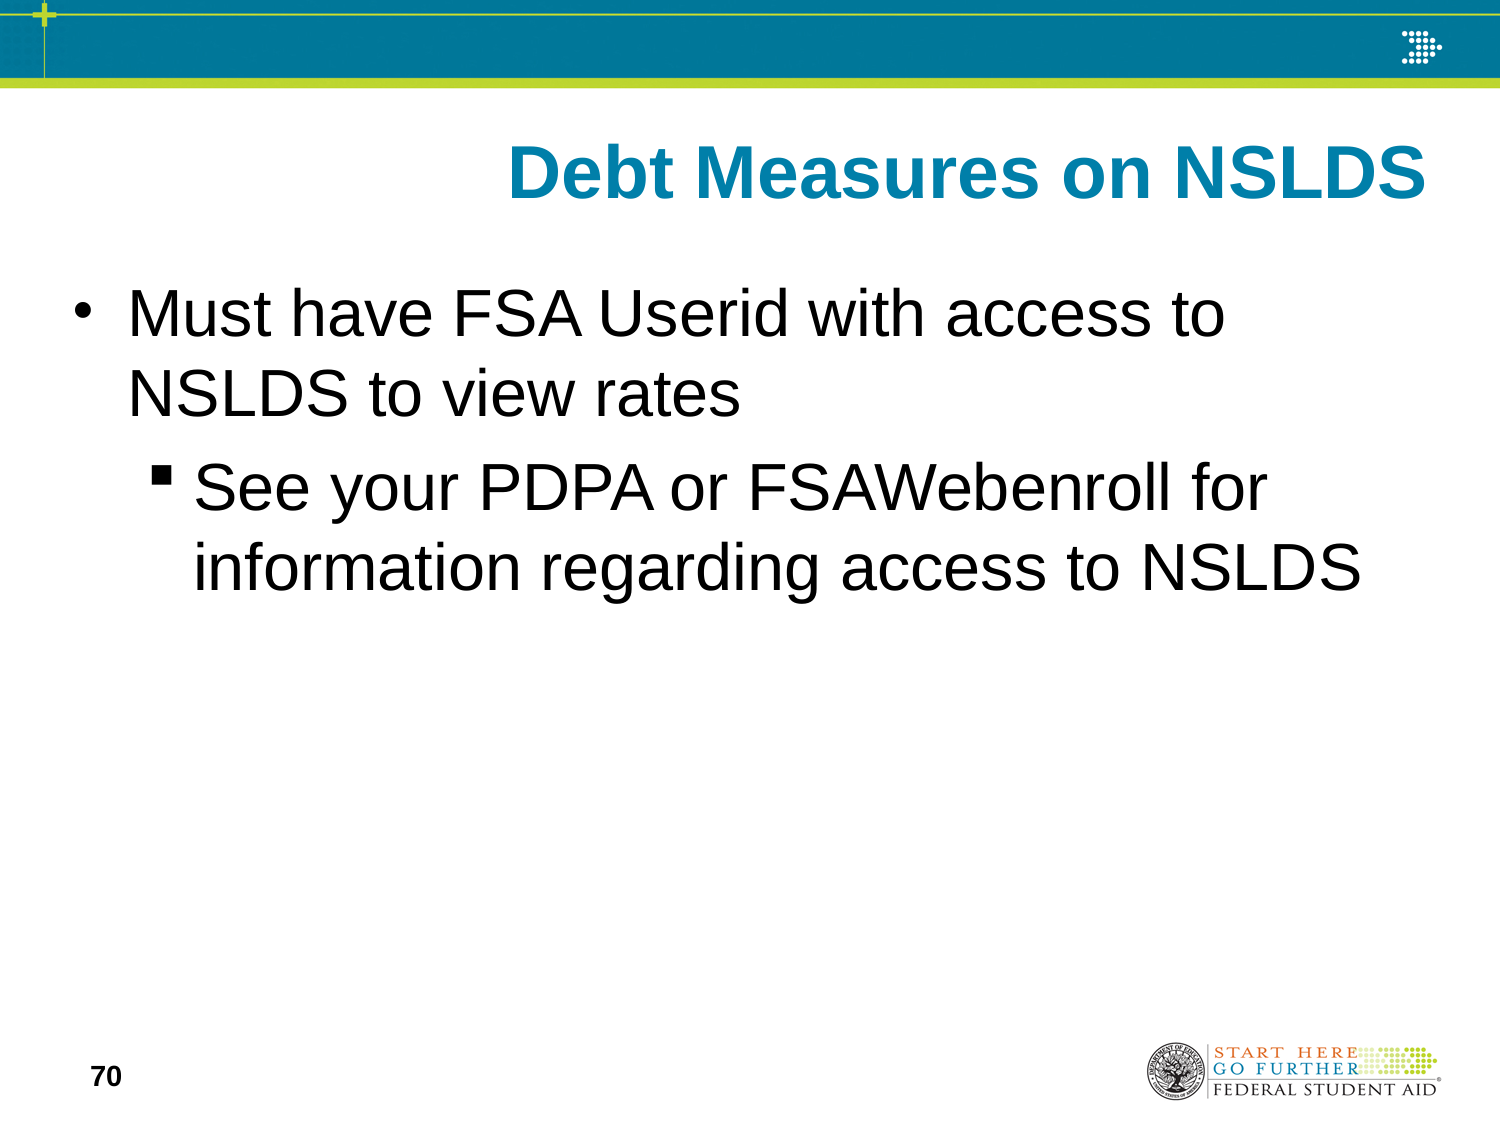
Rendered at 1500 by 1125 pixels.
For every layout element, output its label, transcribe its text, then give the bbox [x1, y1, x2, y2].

picture [0, 3, 1500, 26]
picture [0, 78, 1500, 1125]
list Must have FSA Userid with access to NSLDS to view rates See your PDPA or FSAWebenroll for information regarding access to NSLDS [56, 262, 1444, 1001]
title Debt Measures on NSLDS [56, 112, 1444, 226]
slide_number 70 [74, 1049, 388, 1125]
picture [1424, 32, 1428, 42]
